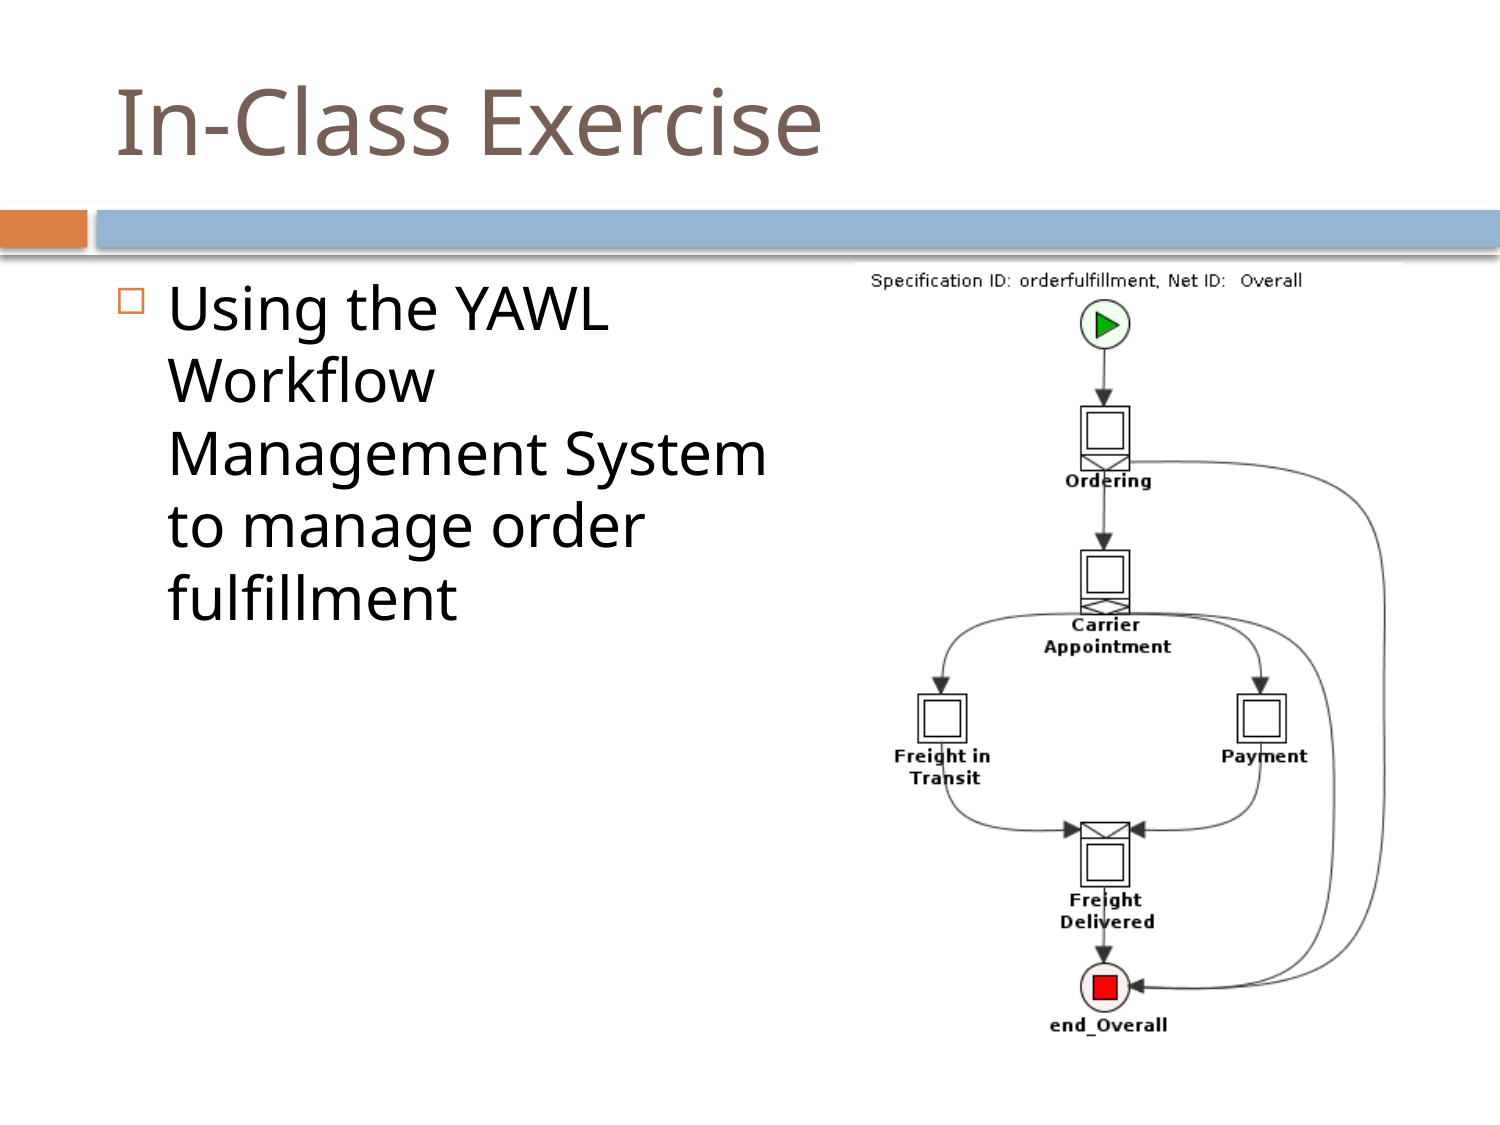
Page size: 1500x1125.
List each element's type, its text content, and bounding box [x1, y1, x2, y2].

title In-Class Exercise [100, 37, 1438, 200]
picture [855, 262, 1403, 1052]
list Using the YAWL Workflow Management System to manage order fulfillment [100, 262, 791, 1000]
